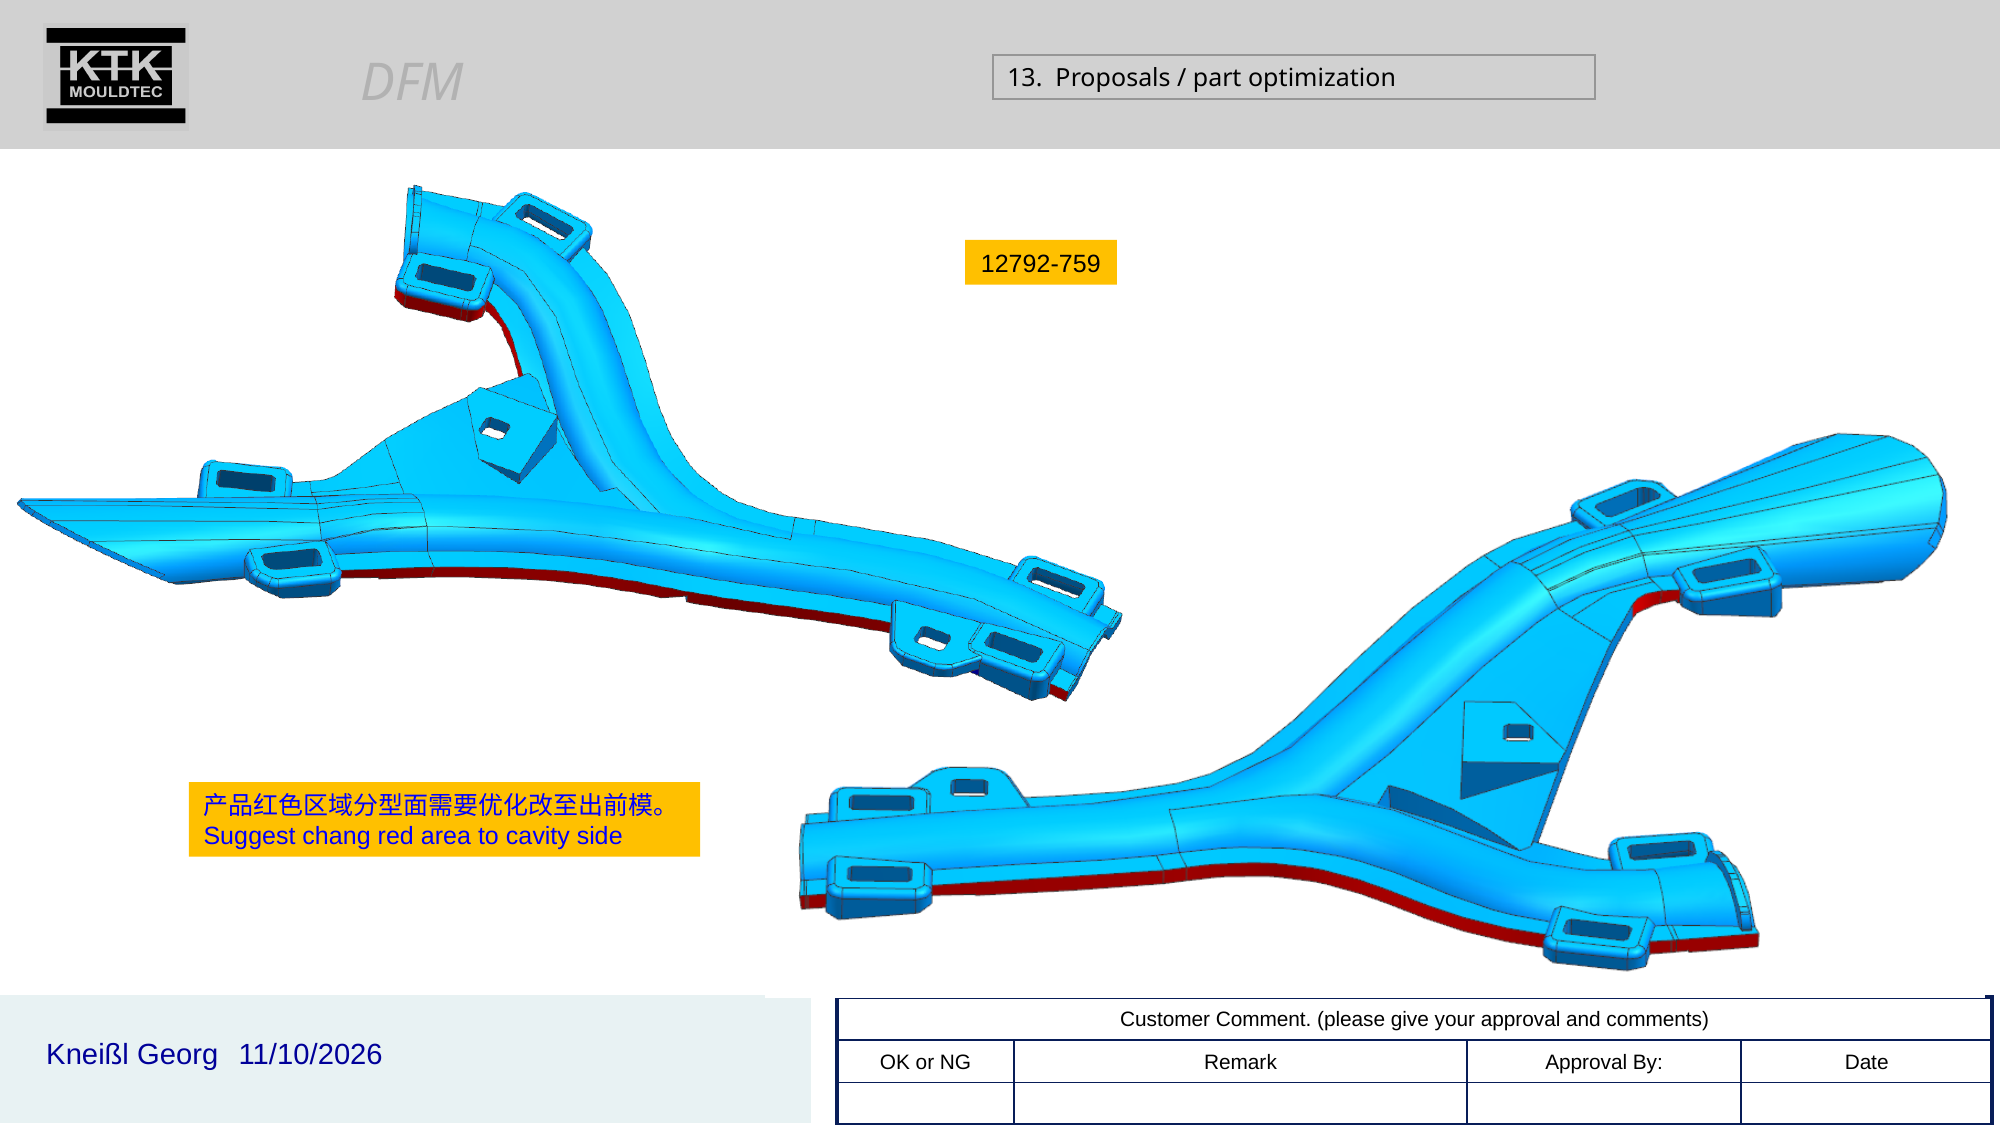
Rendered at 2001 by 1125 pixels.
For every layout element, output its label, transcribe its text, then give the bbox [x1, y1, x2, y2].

text_box 13. Proposals / part optimization [992, 54, 1595, 100]
text_box 产品红色区域分型面需要优化改至出前模。 Suggest chang red area to cavity side [188, 782, 701, 857]
picture [9, 163, 1985, 998]
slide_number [188, 1027, 433, 1106]
